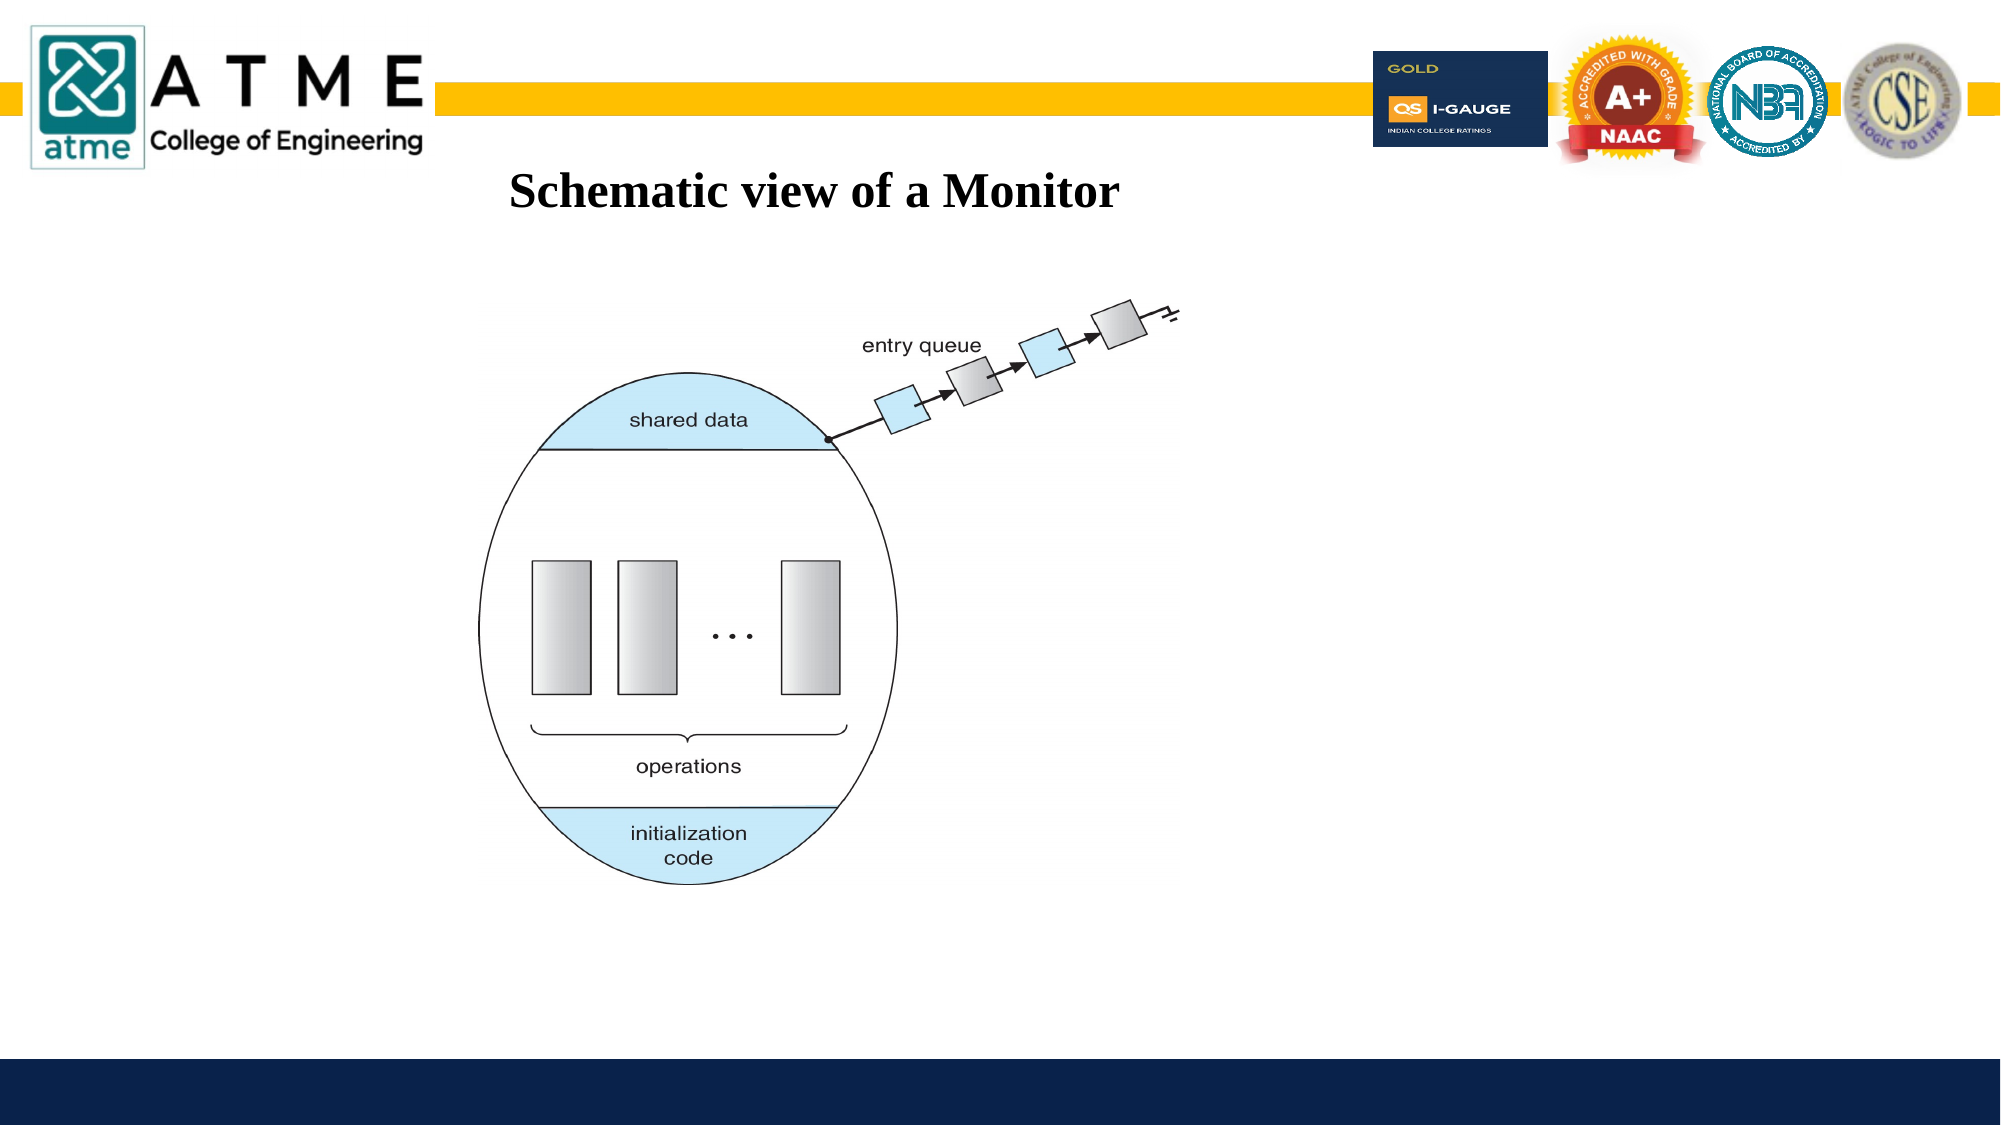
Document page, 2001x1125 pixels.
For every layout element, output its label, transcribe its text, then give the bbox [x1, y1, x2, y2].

picture [477, 299, 1180, 886]
picture [1840, 26, 1968, 176]
picture [1373, 20, 1828, 180]
picture [0, 1059, 2001, 1125]
picture [22, 15, 435, 178]
title Schematic view of a Monitor [202, 150, 1428, 246]
